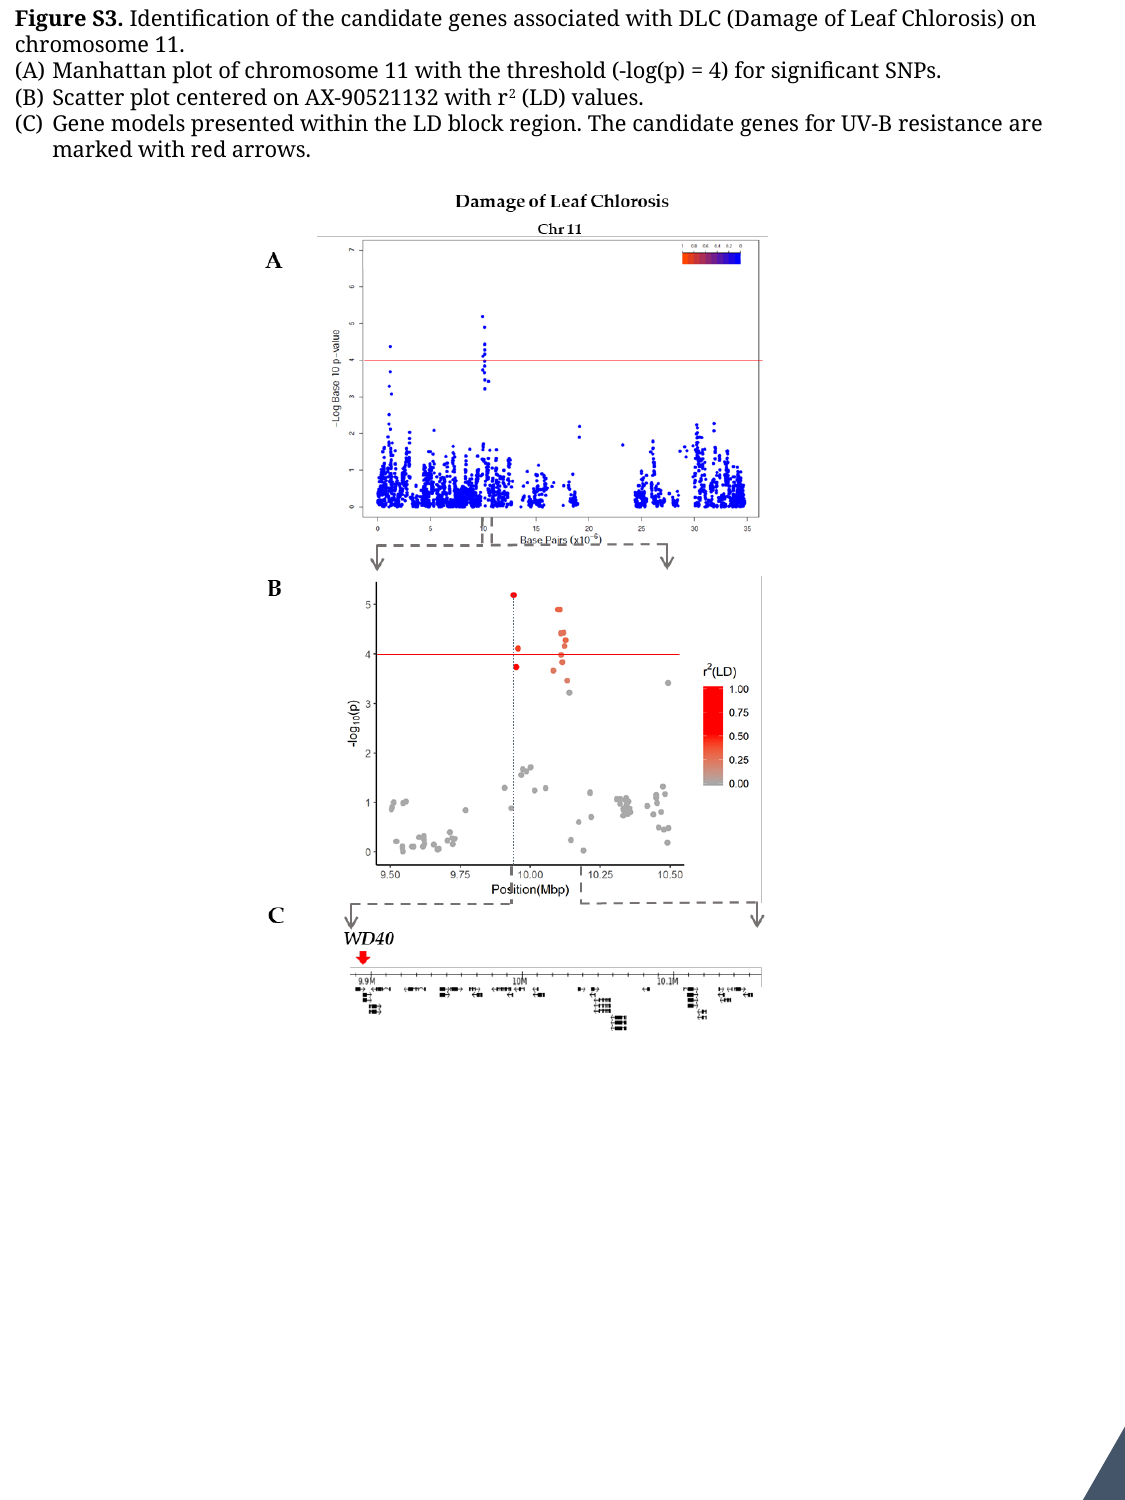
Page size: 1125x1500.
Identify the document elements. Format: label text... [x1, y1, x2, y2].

picture [250, 184, 769, 1031]
text_box Figure S3. Identification of the candidate genes associated with DLC (Damage of Leaf Chlorosis) on chromosome 11. Manhattan plot of chromosome 11 with the threshold (-log(p) = 4) for significant SNPs. Scatter plot centered on AX-90521132 with r2 (LD) values. Gene models presented within the LD block region. The candidate genes for UV-B resistance are marked with red arrows. [0, 0, 1125, 170]
